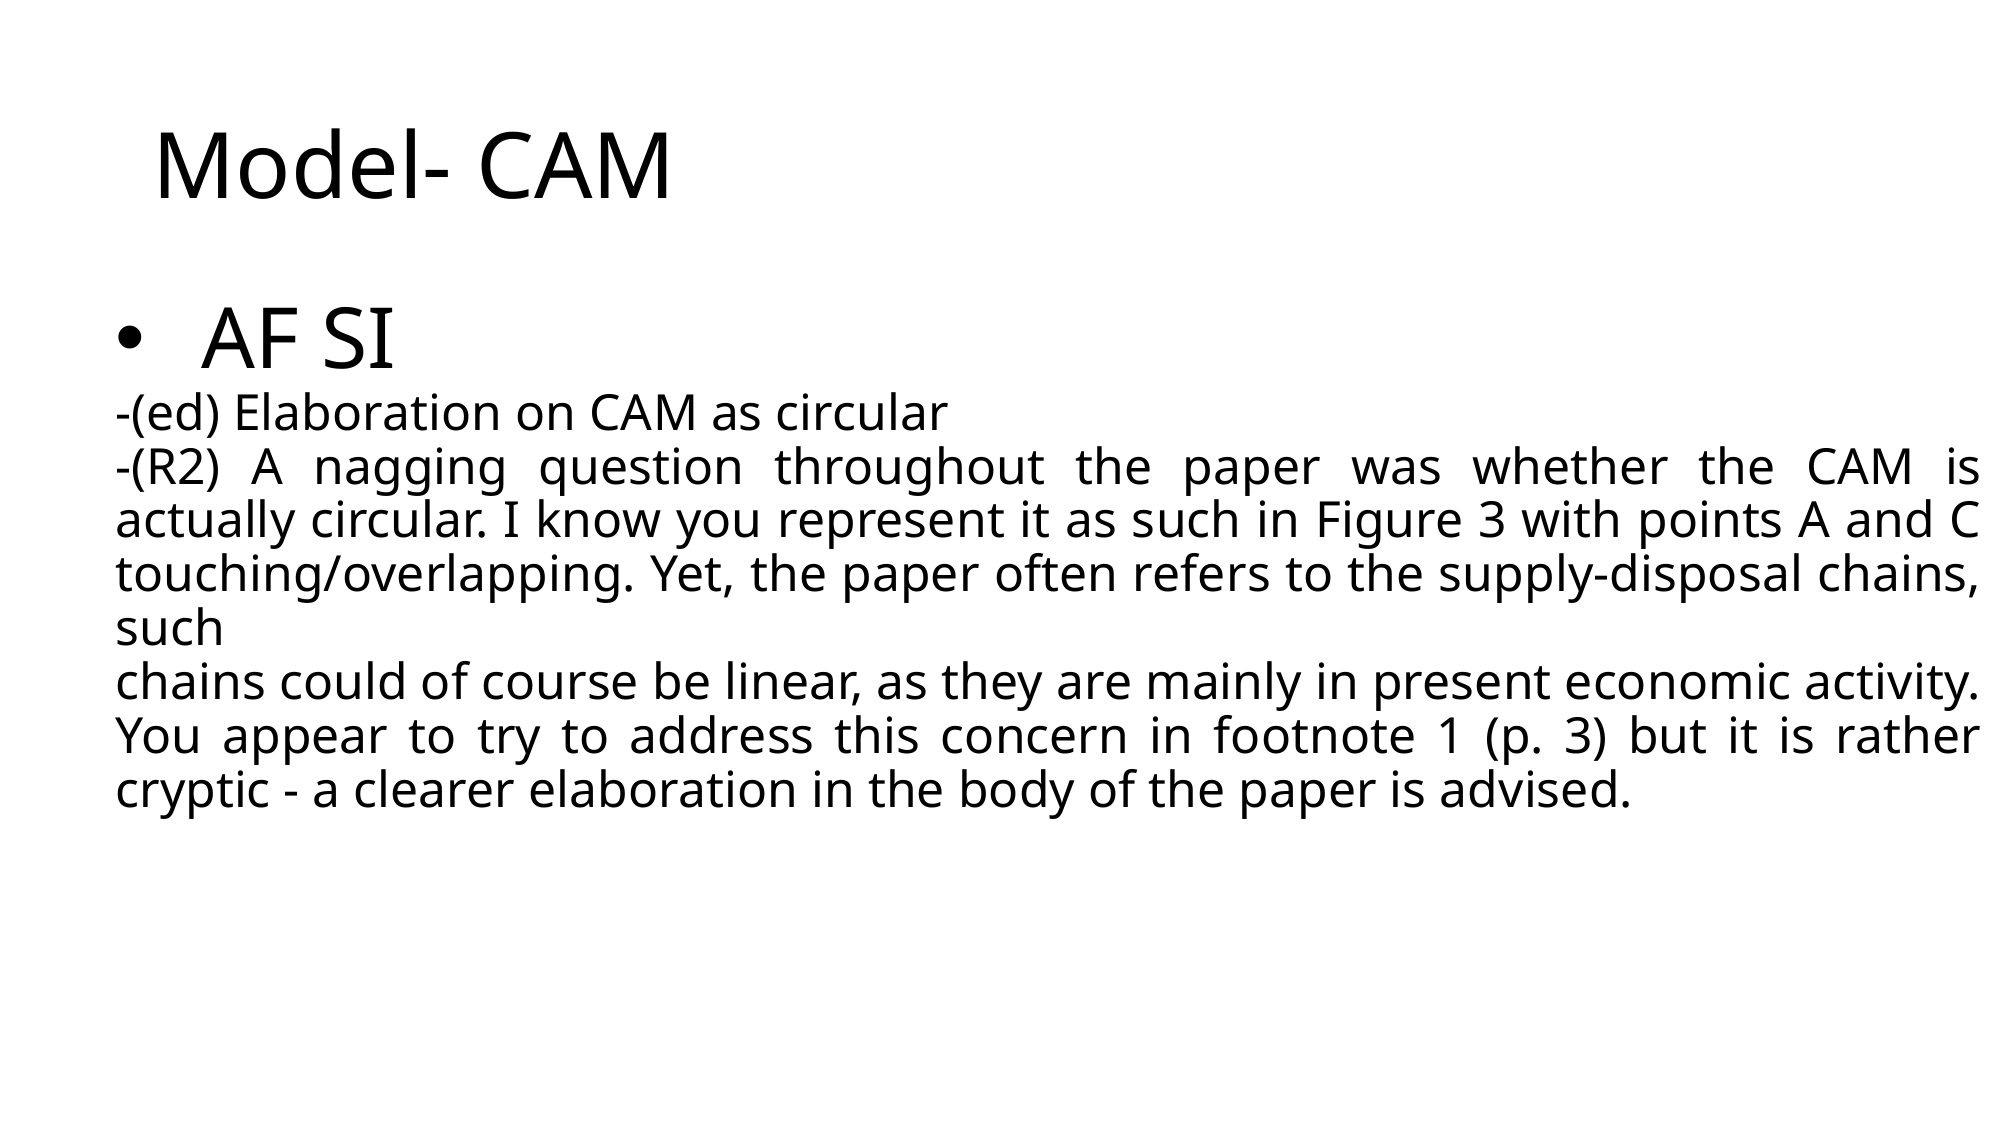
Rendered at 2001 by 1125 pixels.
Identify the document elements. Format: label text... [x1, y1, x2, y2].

text_box AF SI -(ed) Elaboration on CAM as circular -(R2) A nagging question throughout the paper was whether the CAM is actually circular. I know you represent it as such in Figure 3 with points A and C touching/overlapping. Yet, the paper often refers to the supply-disposal chains, such chains could of course be linear, as they are mainly in present economic activity. You appear to try to address this concern in footnote 1 (p. 3) but it is rather cryptic - a clearer elaboration in the body of the paper is advised. [100, 288, 2000, 837]
title Model- CAM [137, 59, 1863, 278]
